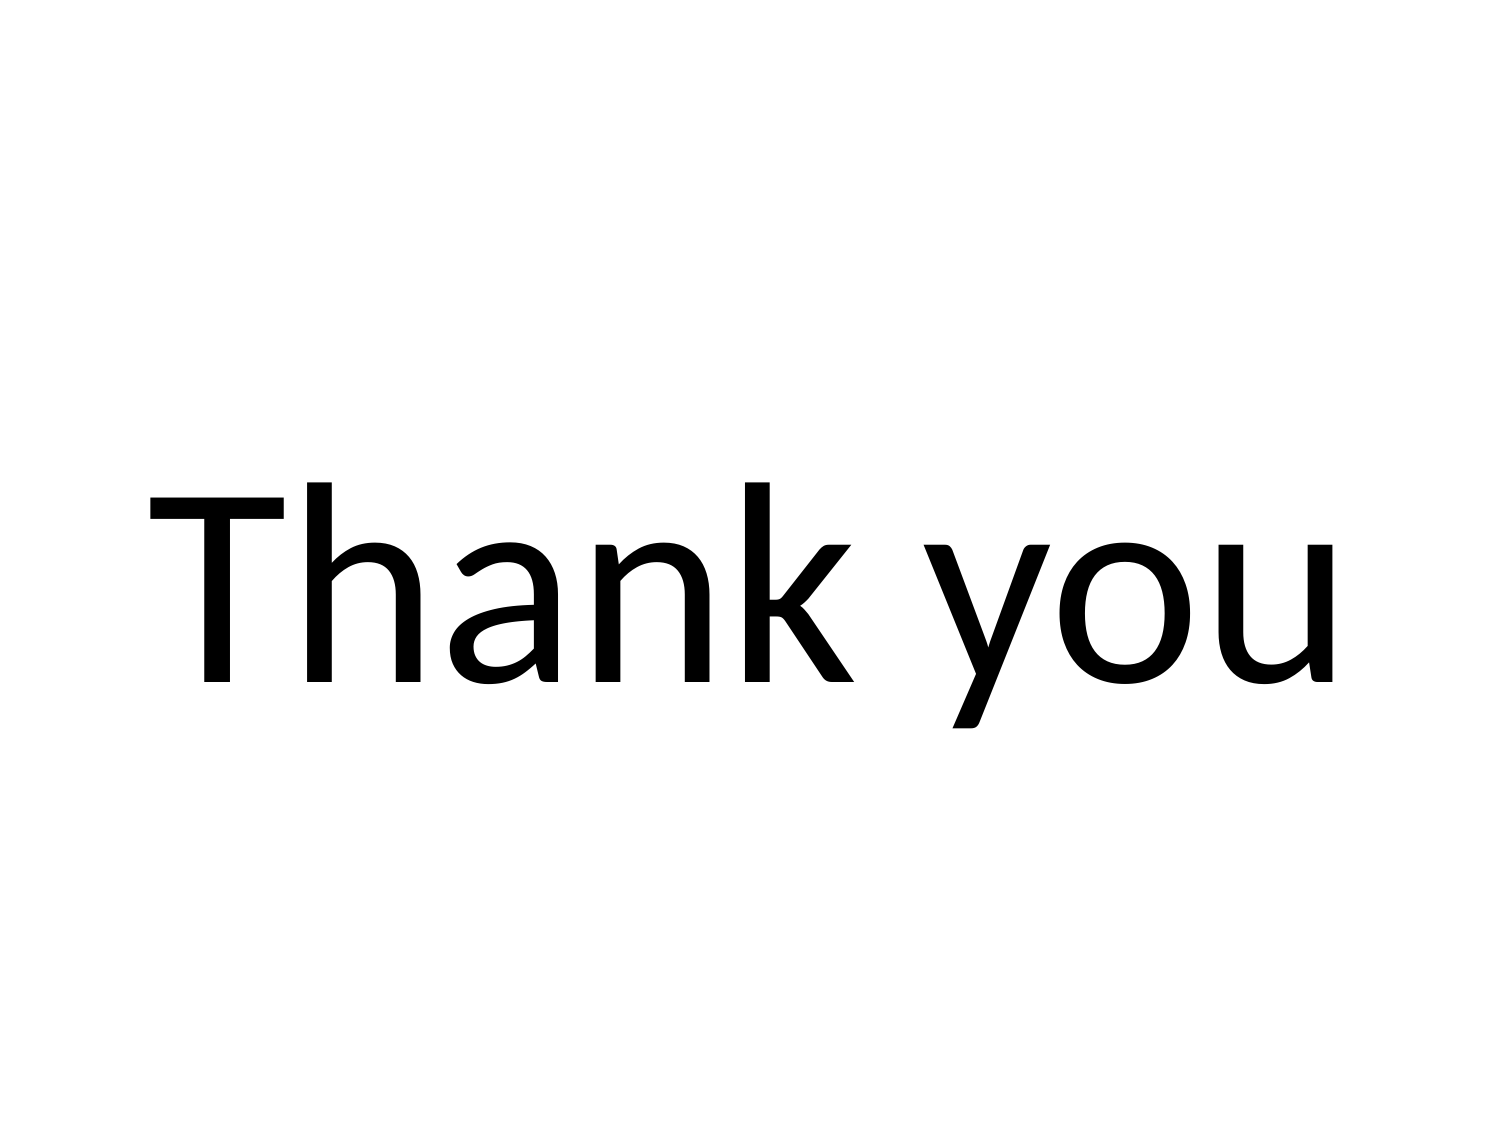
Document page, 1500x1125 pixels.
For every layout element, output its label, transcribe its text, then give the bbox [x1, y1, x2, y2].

list Thank you [75, 387, 1425, 763]
